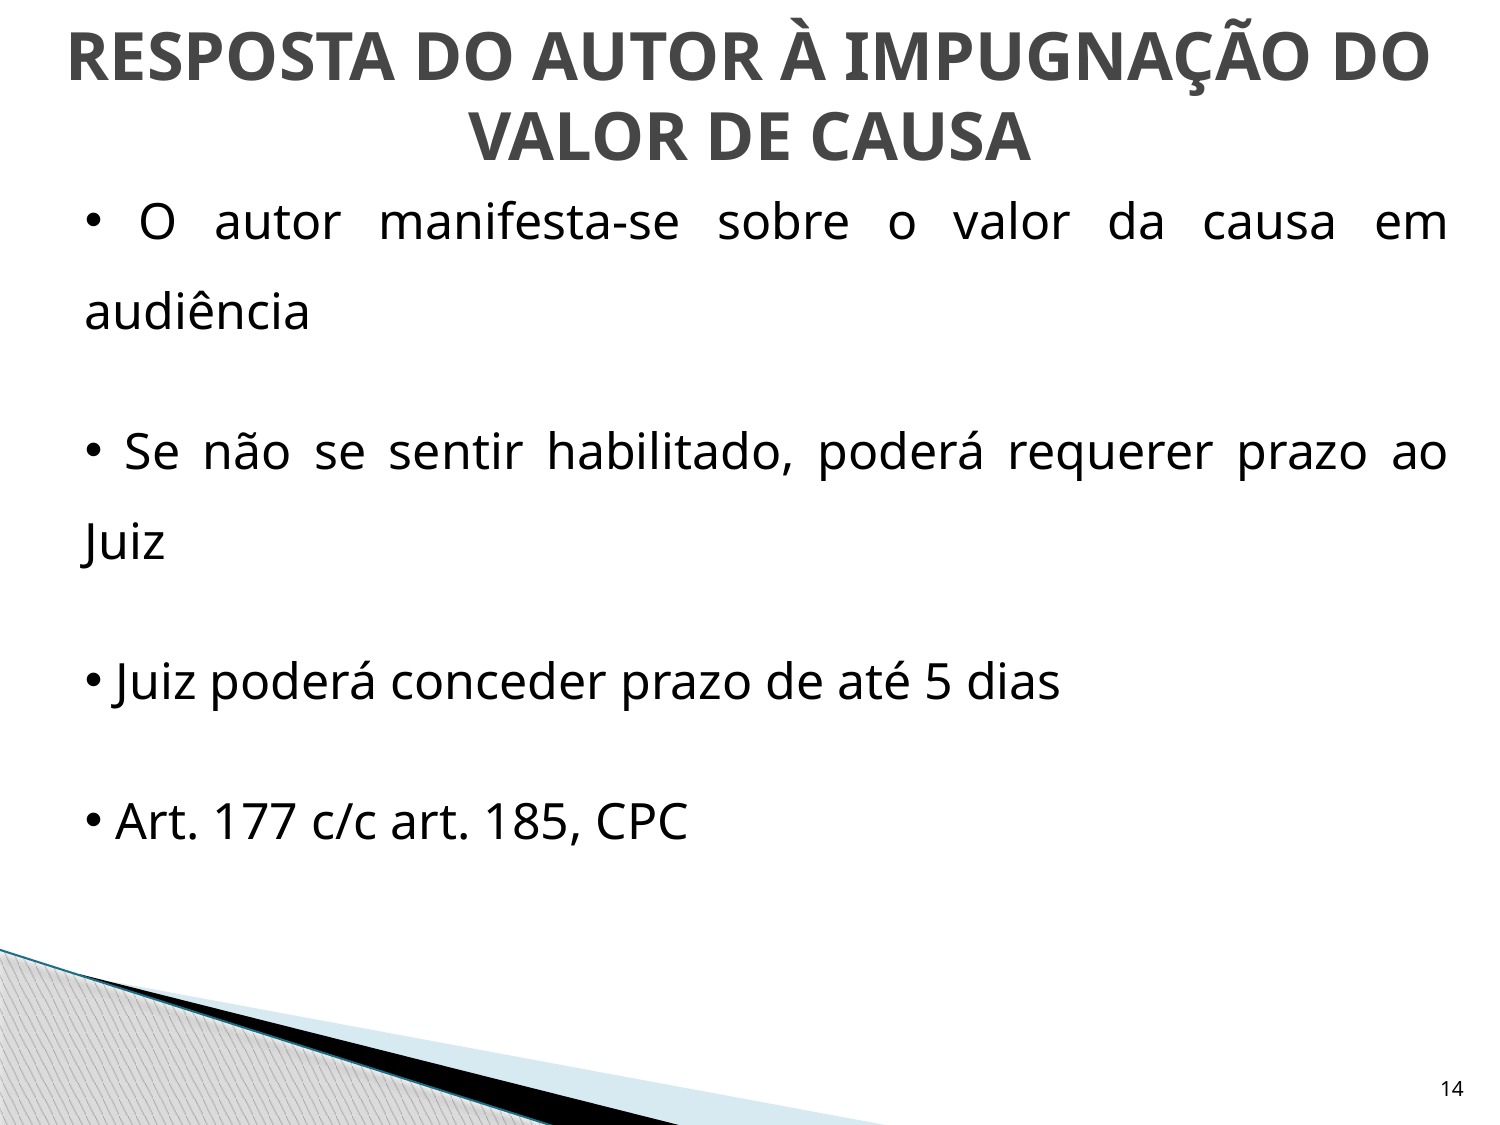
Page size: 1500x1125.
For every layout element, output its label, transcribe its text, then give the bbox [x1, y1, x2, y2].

text_box O autor manifesta-se sobre o valor da causa em audiência Se não se sentir habilitado, poderá requerer prazo ao Juiz Juiz poderá conceder prazo de até 5 dias Art. 177 c/c art. 185, CPC [70, 152, 1465, 857]
slide_number 14 [1418, 1051, 1479, 1112]
title RESPOSTA DO AUTOR À IMPUGNAÇÃO DO VALOR DE CAUSA [0, 0, 1500, 188]
